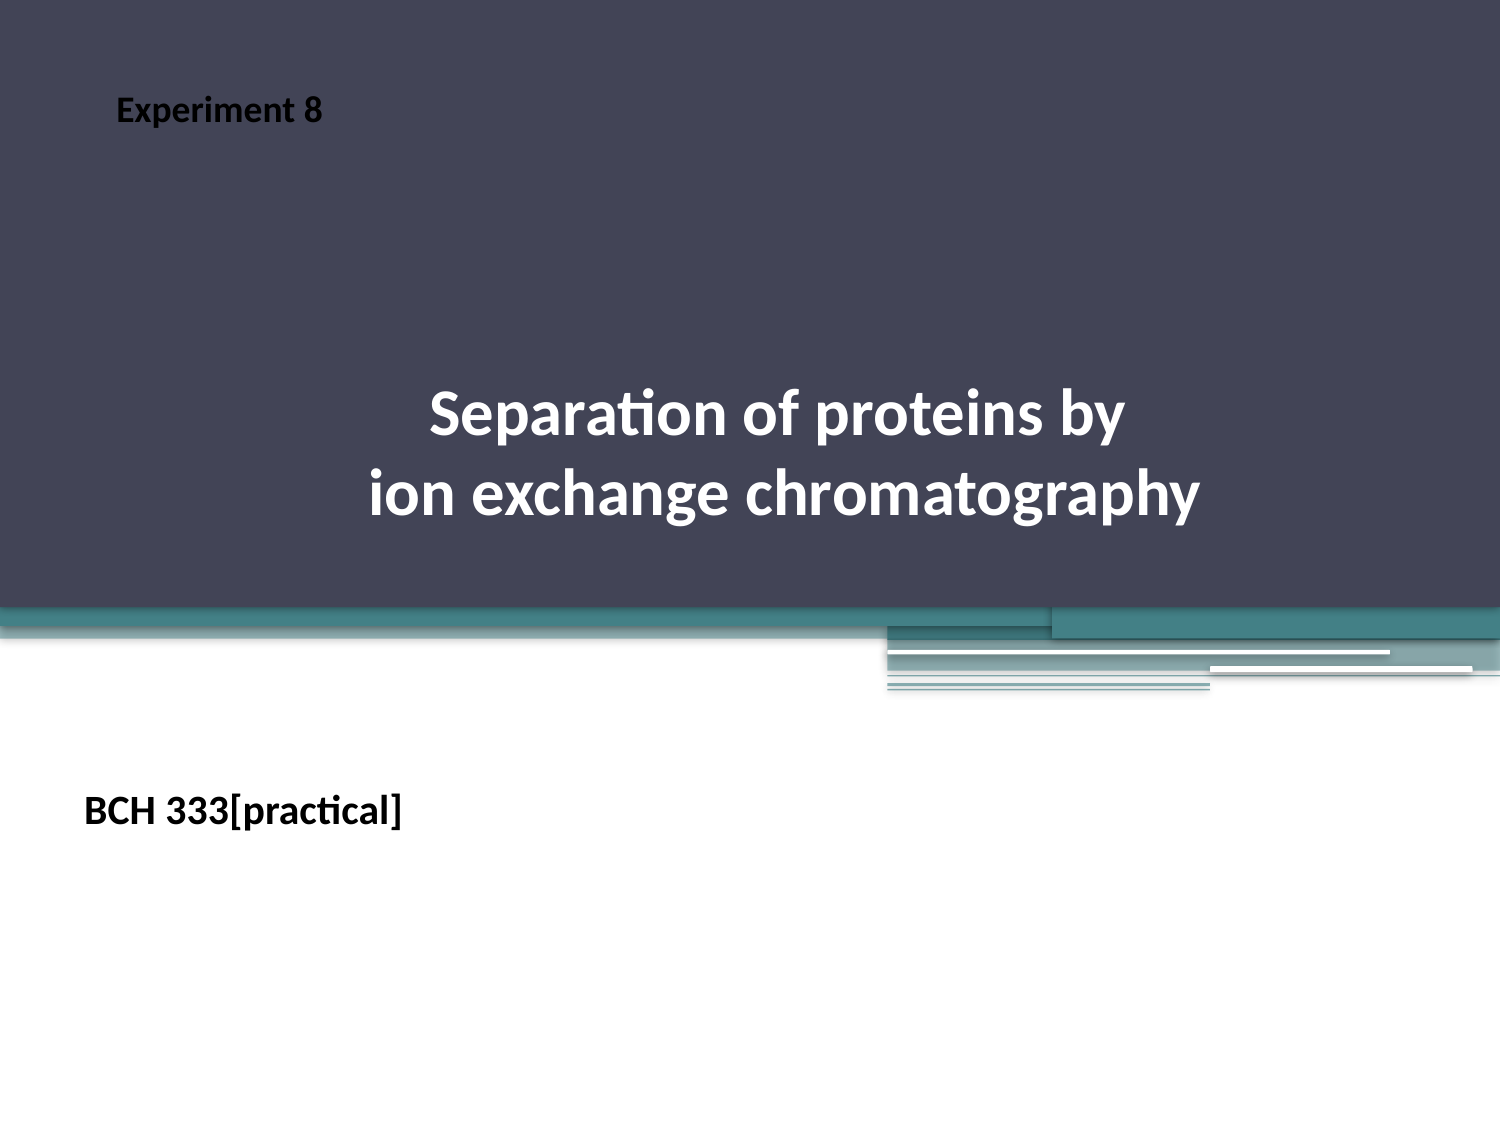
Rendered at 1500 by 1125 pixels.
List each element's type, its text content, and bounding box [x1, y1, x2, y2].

text_box Experiment 8 [101, 78, 338, 138]
text_box BCH 333[practical] [69, 775, 418, 840]
text_box Separation of proteins by ion exchange chromatography [159, 361, 1412, 537]
